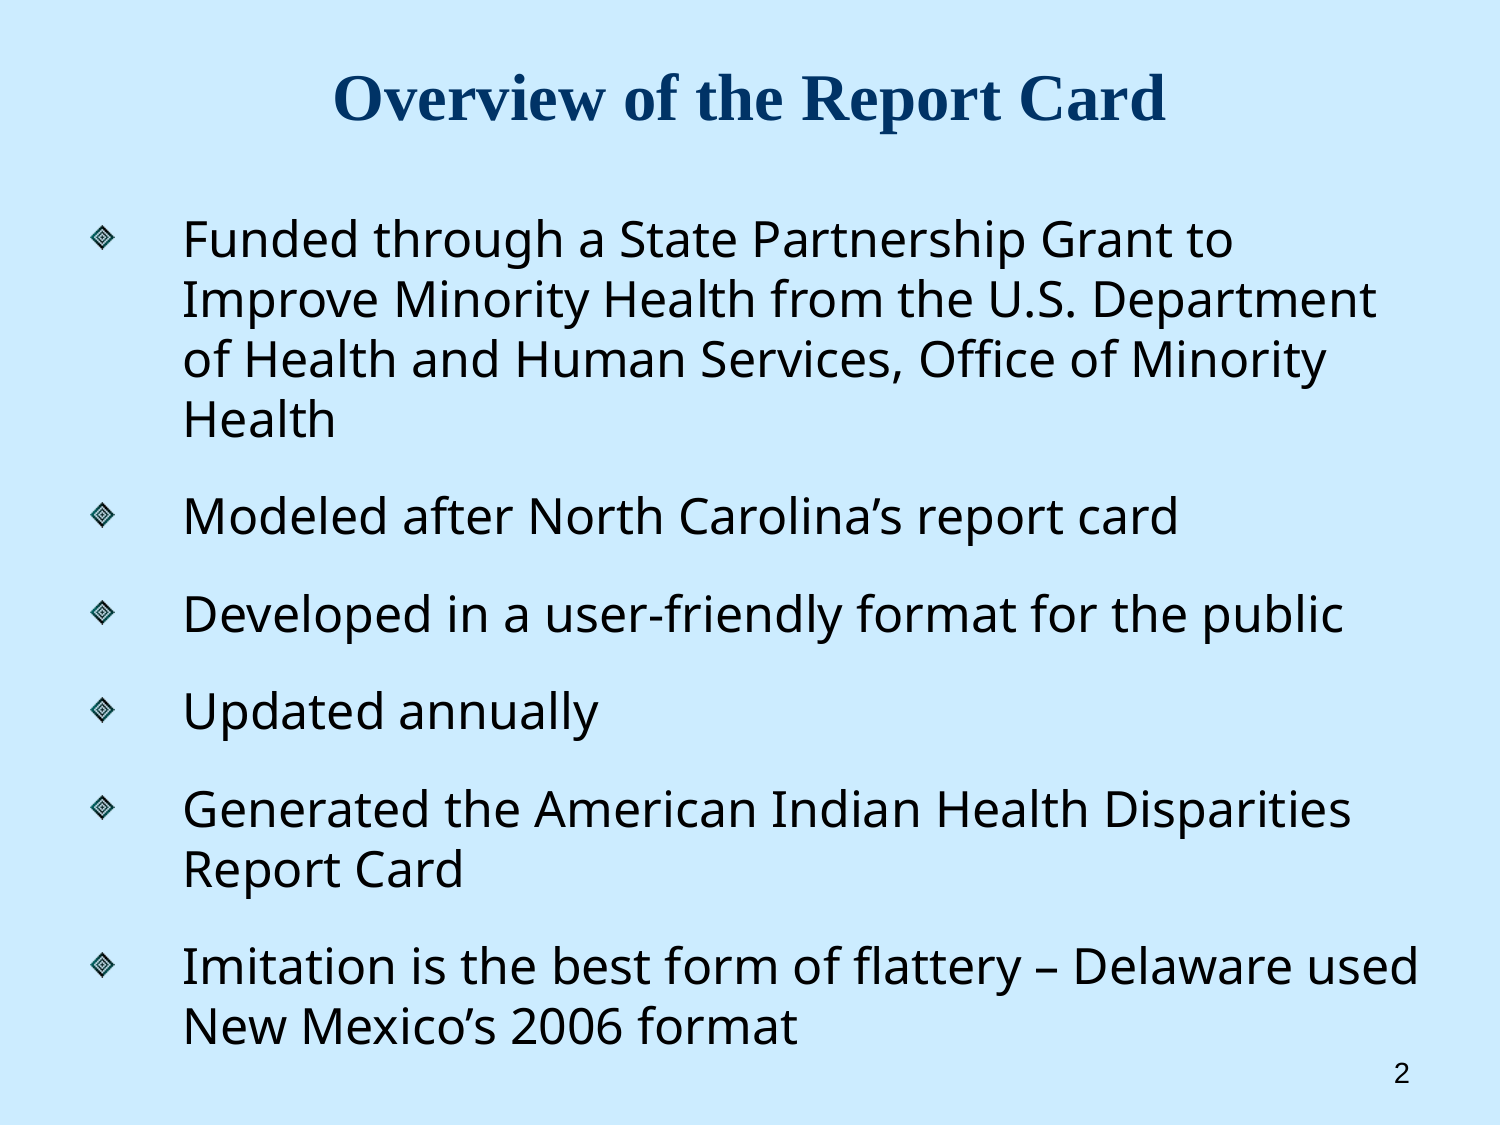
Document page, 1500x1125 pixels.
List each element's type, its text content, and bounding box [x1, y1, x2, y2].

picture [90, 697, 115, 723]
picture [90, 225, 115, 250]
picture [90, 952, 115, 978]
picture [90, 795, 115, 820]
picture [90, 502, 115, 528]
title Overview of the Report Card [74, 37, 1426, 151]
list Funded through a State Partnership Grant to Improve Minority Health from the U.S. Department of Health and Human Services, Office of Minority Health Modeled after North Carolina’s report card Developed in a user-friendly format for the public Updated annually Generated the American Indian Health Disparities Report Card Imitation is the best form of flattery – Delaware used New Mexico’s 2006 format [74, 199, 1438, 1013]
picture [90, 600, 115, 625]
slide_number 2 [1074, 1046, 1426, 1125]
